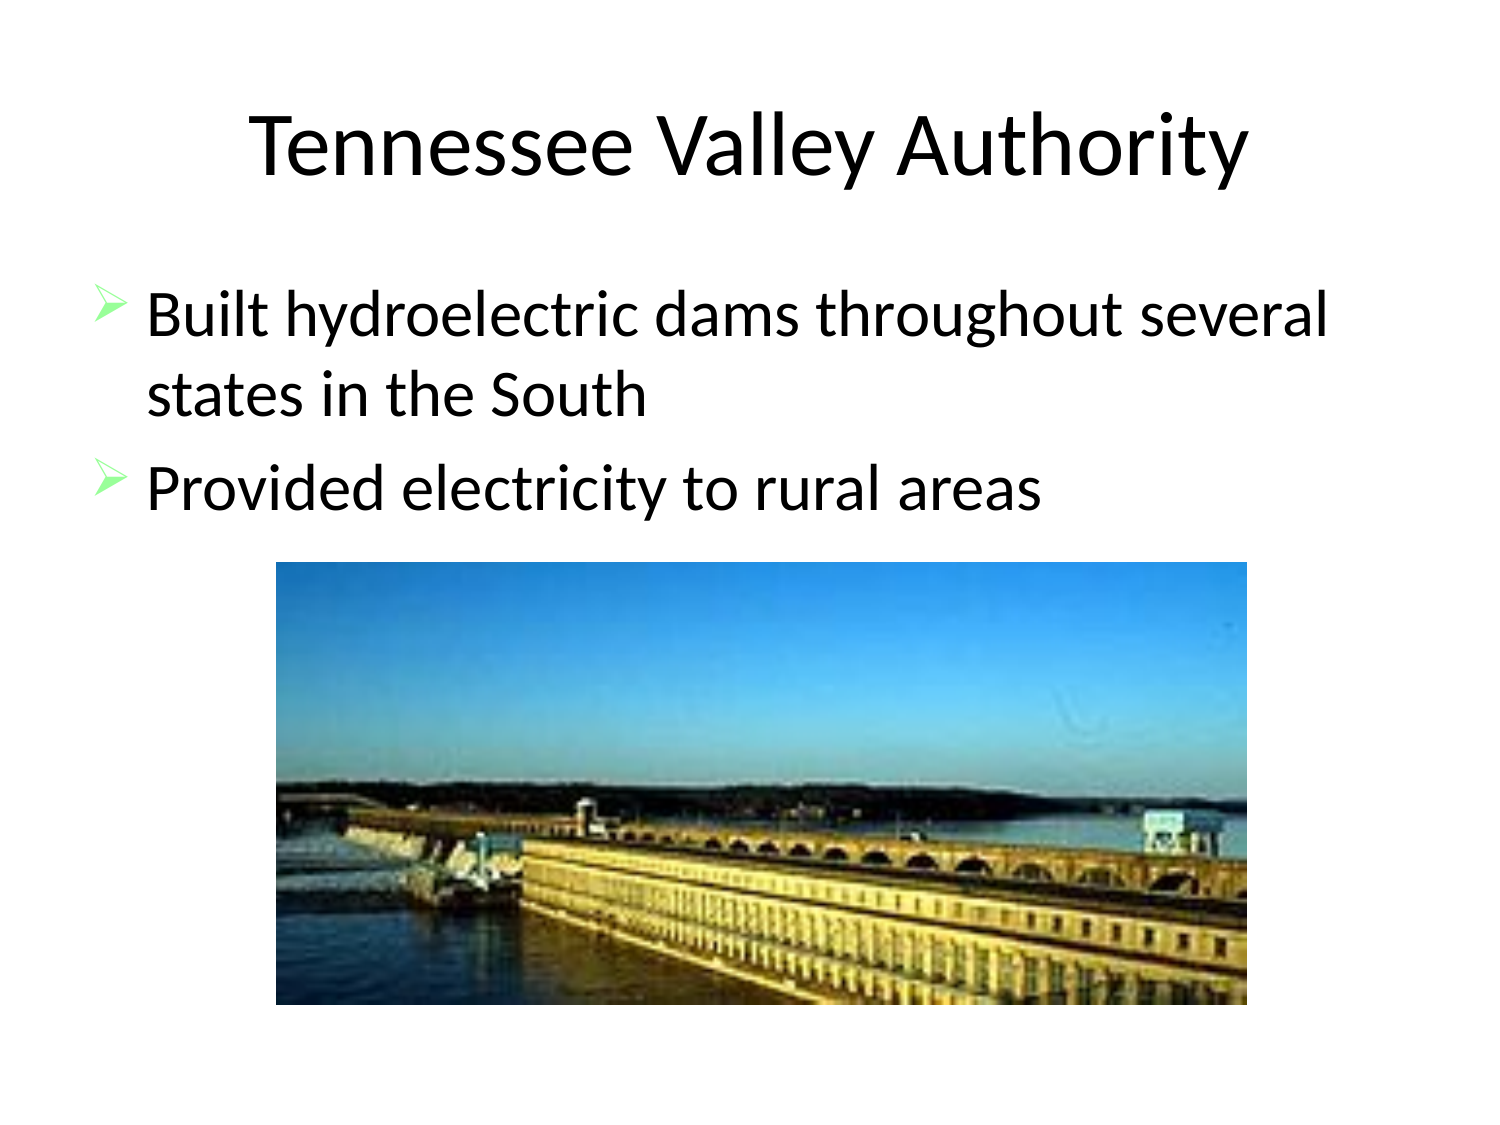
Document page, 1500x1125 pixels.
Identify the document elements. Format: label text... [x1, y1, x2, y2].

list Built hydroelectric dams throughout several states in the South Provided electricity to rural areas [75, 262, 1425, 1005]
picture [275, 562, 1247, 1006]
title Tennessee Valley Authority [75, 45, 1425, 233]
